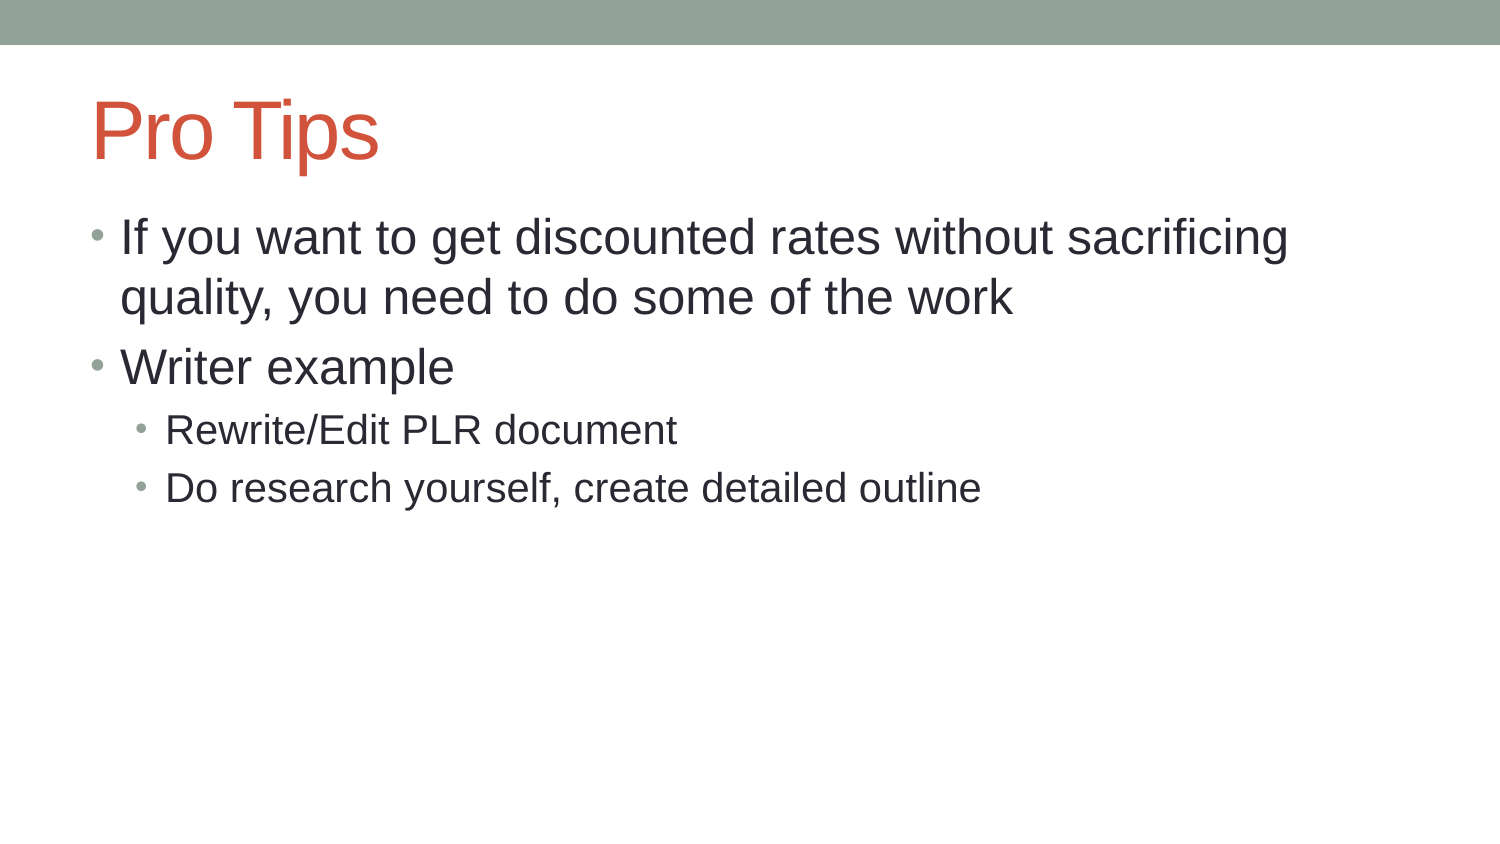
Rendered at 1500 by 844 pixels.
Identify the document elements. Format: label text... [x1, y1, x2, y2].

list If you want to get discounted rates without sacrificing quality, you need to do some of the work Writer example Rewrite/Edit PLR document Do research yourself, create detailed outline [75, 196, 1425, 797]
title Pro Tips [75, 65, 1425, 188]
